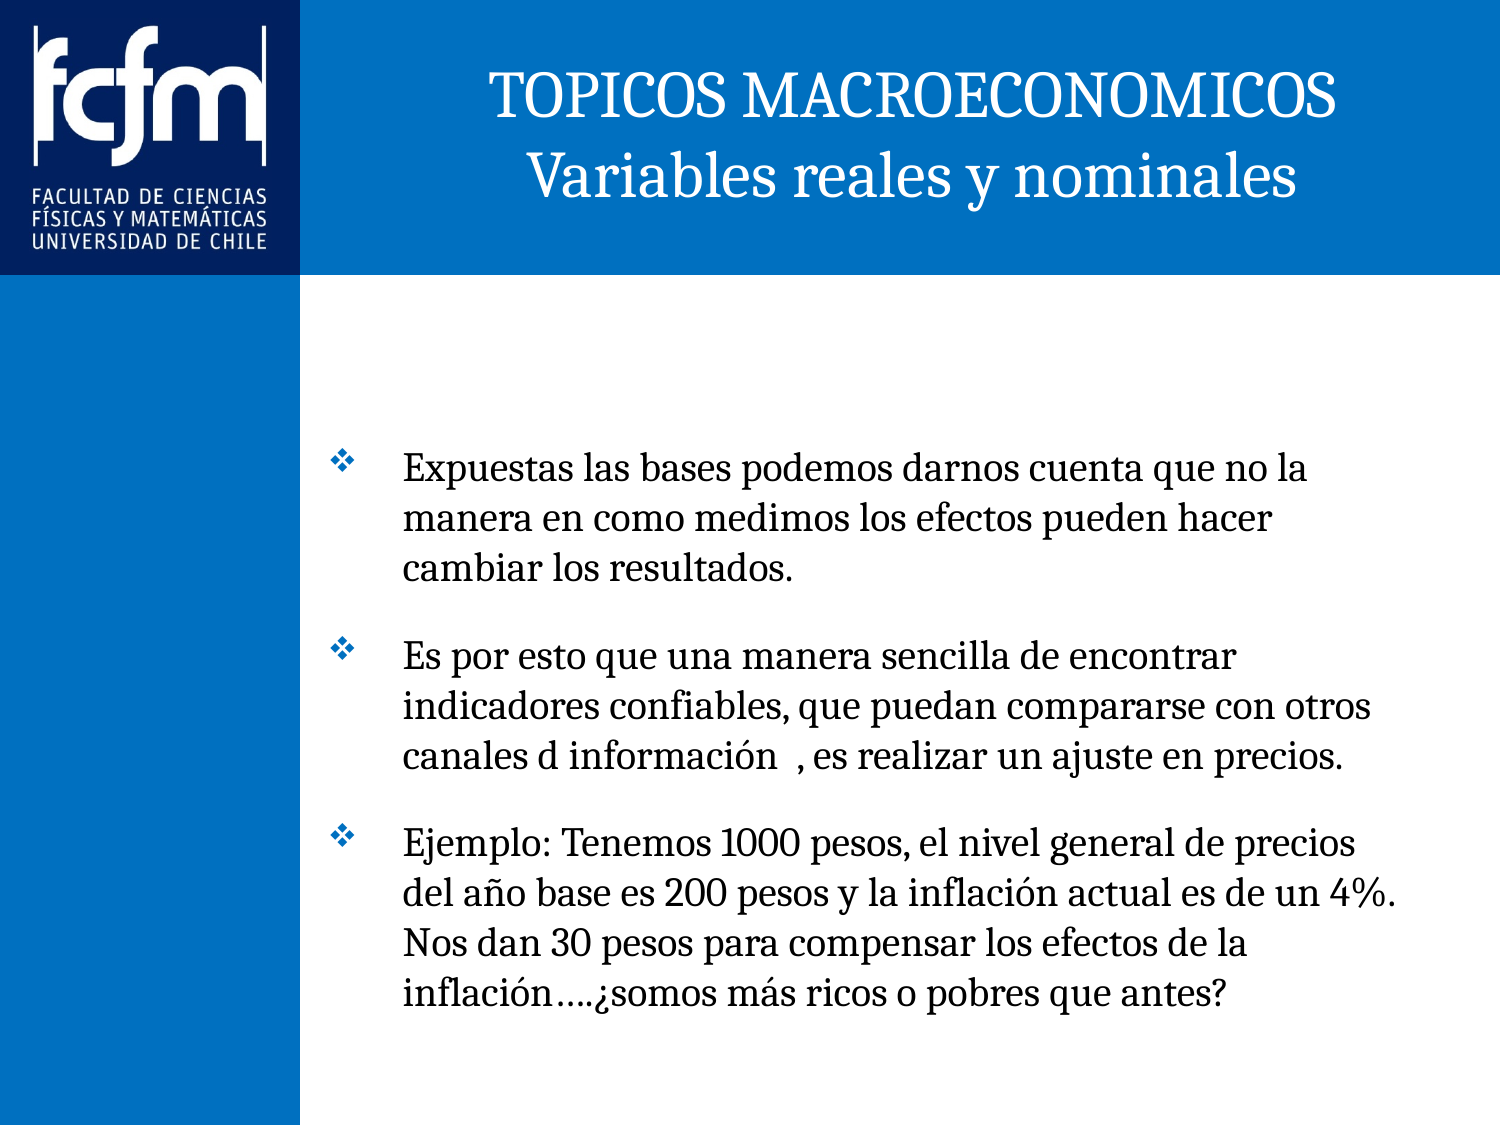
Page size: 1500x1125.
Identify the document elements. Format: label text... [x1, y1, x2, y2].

text_box TOPICOS MACROECONOMICOS Variables reales y nominales [399, 37, 1425, 225]
text_box Expuestas las bases podemos darnos cuenta que no la manera en como medimos los efectos pueden hacer cambiar los resultados. Es por esto que una manera sencilla de encontrar indicadores confiables, que puedan compararse con otros canales d información , es realizar un ajuste en precios. Ejemplo: Tenemos 1000 pesos, el nivel general de precios del año base es 200 pesos y la inflación actual es de un 4%. Nos dan 30 pesos para compensar los efectos de la inflación….¿somos más ricos o pobres que antes? [312, 432, 1416, 1110]
picture [29, 18, 272, 254]
